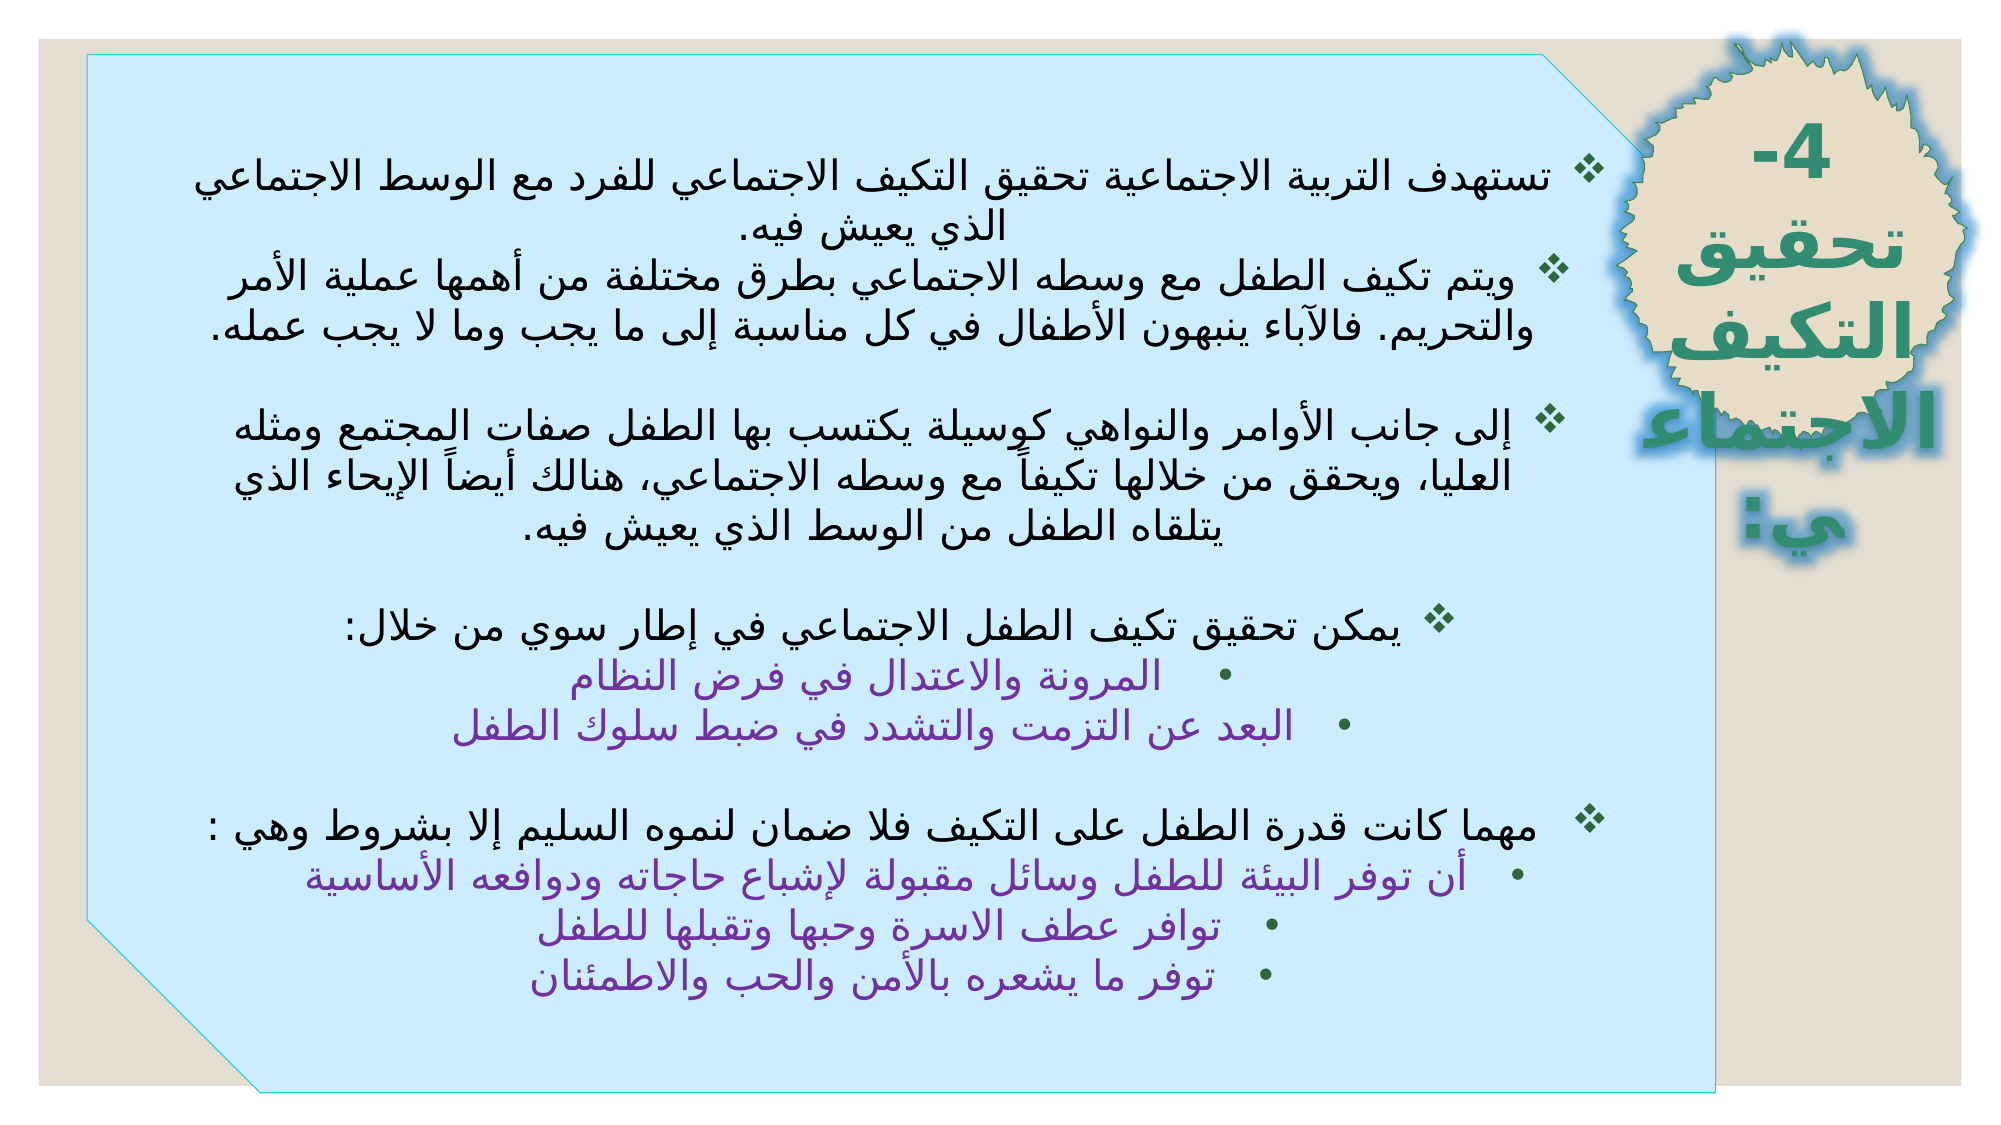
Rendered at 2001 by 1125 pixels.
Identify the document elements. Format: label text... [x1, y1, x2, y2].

text_box تستهدف التربية الاجتماعية تحقيق التكيف الاجتماعي للفرد مع الوسط الاجتماعي الذي يعيش فيه. ويتم تكيف الطفل مع وسطه الاجتماعي بطرق مختلفة من أهمها عملية الأمر والتحريم. فالآباء ينبهون الأطفال في كل مناسبة إلى ما يجب وما لا يجب عمله. إلى جانب الأوامر والنواهي كوسيلة يكتسب بها الطفل صفات المجتمع ومثله العليا، ويحقق من خلالها تكيفاً مع وسطه الاجتماعي، هنالك أيضاً الإيحاء الذي يتلقاه الطفل من الوسط الذي يعيش فيه. يمكن تحقيق تكيف الطفل الاجتماعي في إطار سوي من خلال: المرونة والاعتدال في فرض النظام البعد عن التزمت والتشدد في ضبط سلوك الطفل مهما كانت قدرة الطفل على التكيف فلا ضمان لنموه السليم إلا بشروط وهي : أن توفر البيئة للطفل وسائل مقبولة لإشباع حاجاته ودوافعه الأساسية توافر عطف الاسرة وحبها وتقبلها للطفل توفر ما يشعره بالأمن والحب والاطمئنان [86, 54, 1717, 1094]
text_box 4- تحقيق التكيف الاجتماعي: [1615, 40, 1969, 451]
